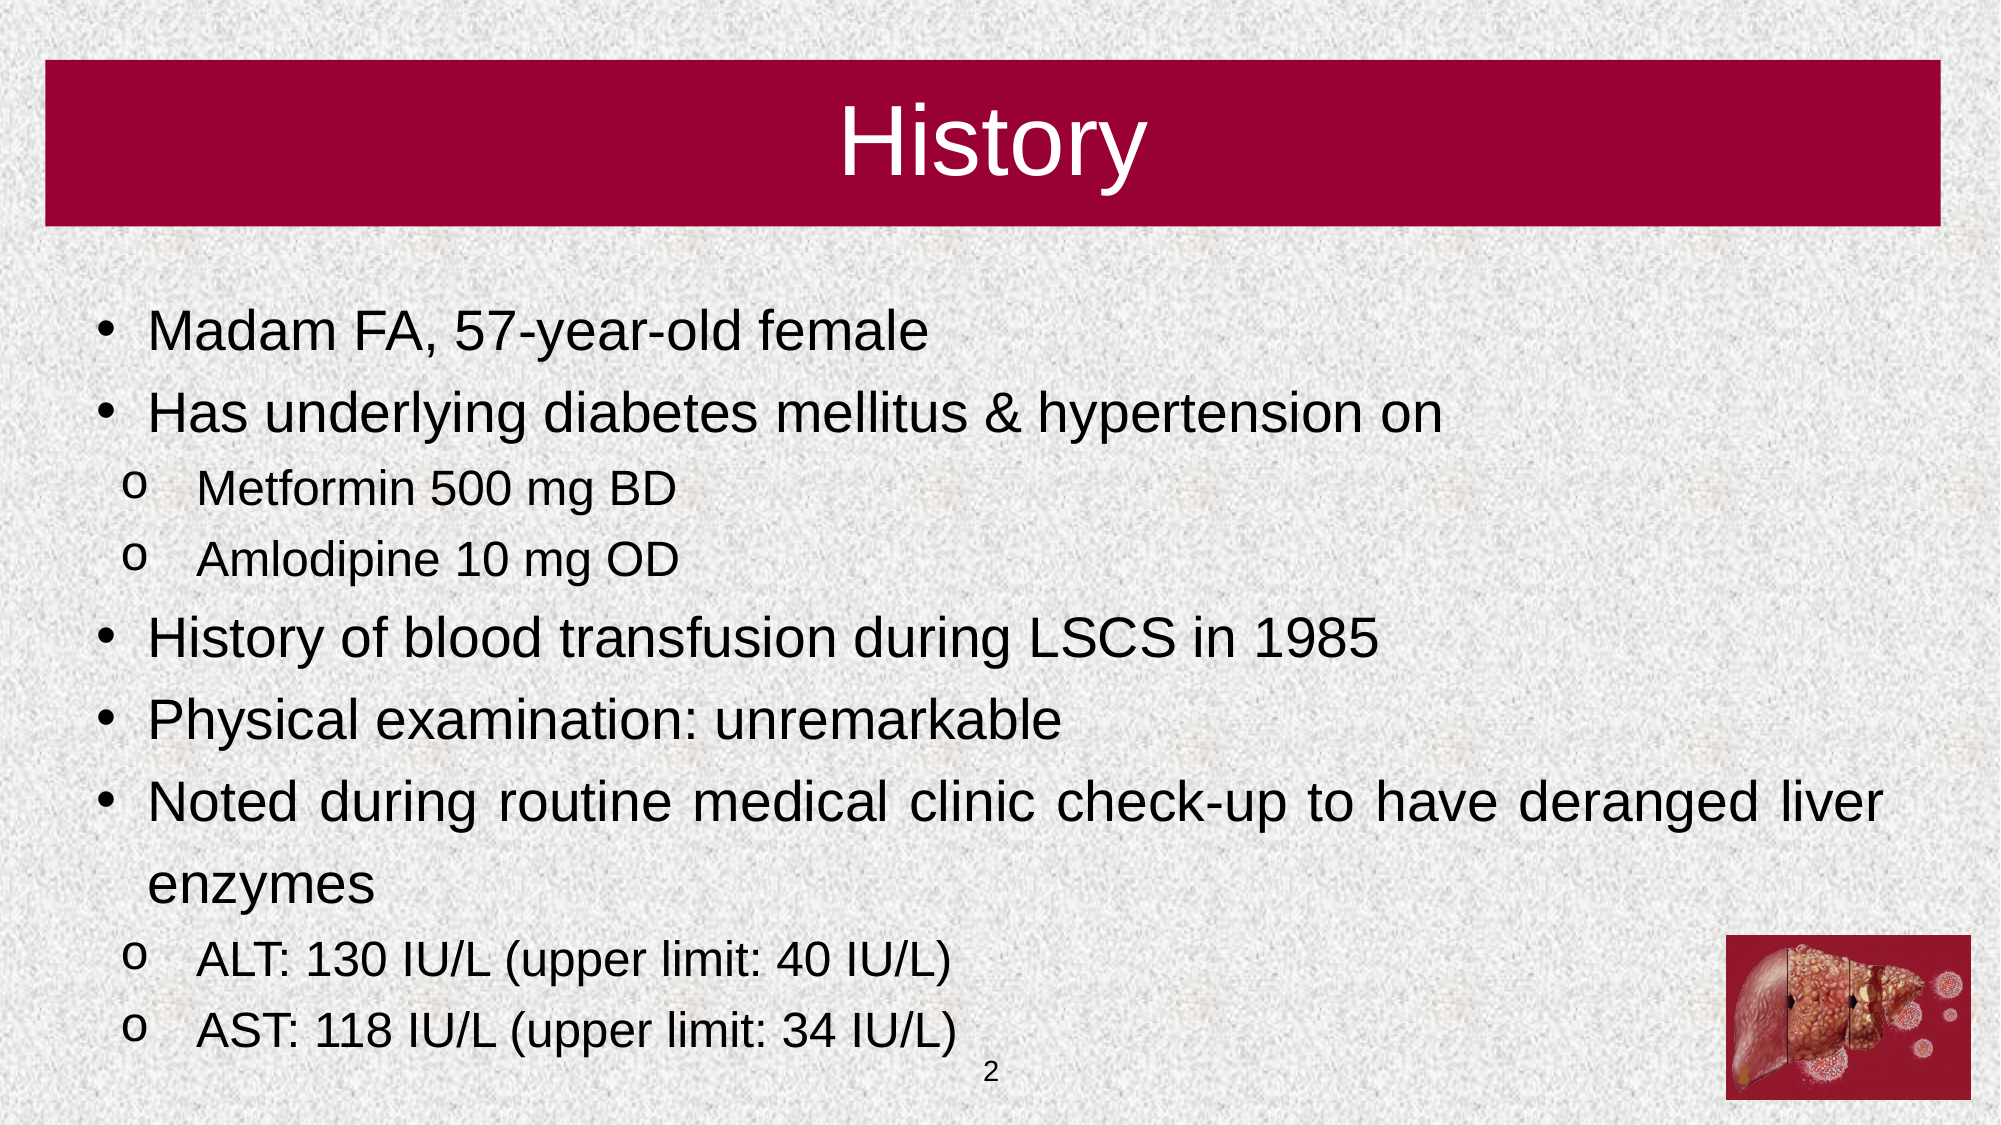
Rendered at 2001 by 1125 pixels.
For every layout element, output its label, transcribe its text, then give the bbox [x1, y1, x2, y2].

slide_number 2 [766, 1039, 1217, 1100]
picture [0, 0, 2001, 1125]
title History [45, 59, 1941, 227]
list Madam FA, 57-year-old female Has underlying diabetes mellitus & hypertension on Metformin 500 mg BD Amlodipine 10 mg OD History of blood transfusion during LSCS in 1985 Physical examination: unremarkable Noted during routine medical clinic check-up to have deranged liver enzymes ALT: 130 IU/L (upper limit: 40 IU/L) AST: 118 IU/L (upper limit: 34 IU/L) [81, 272, 1901, 1066]
